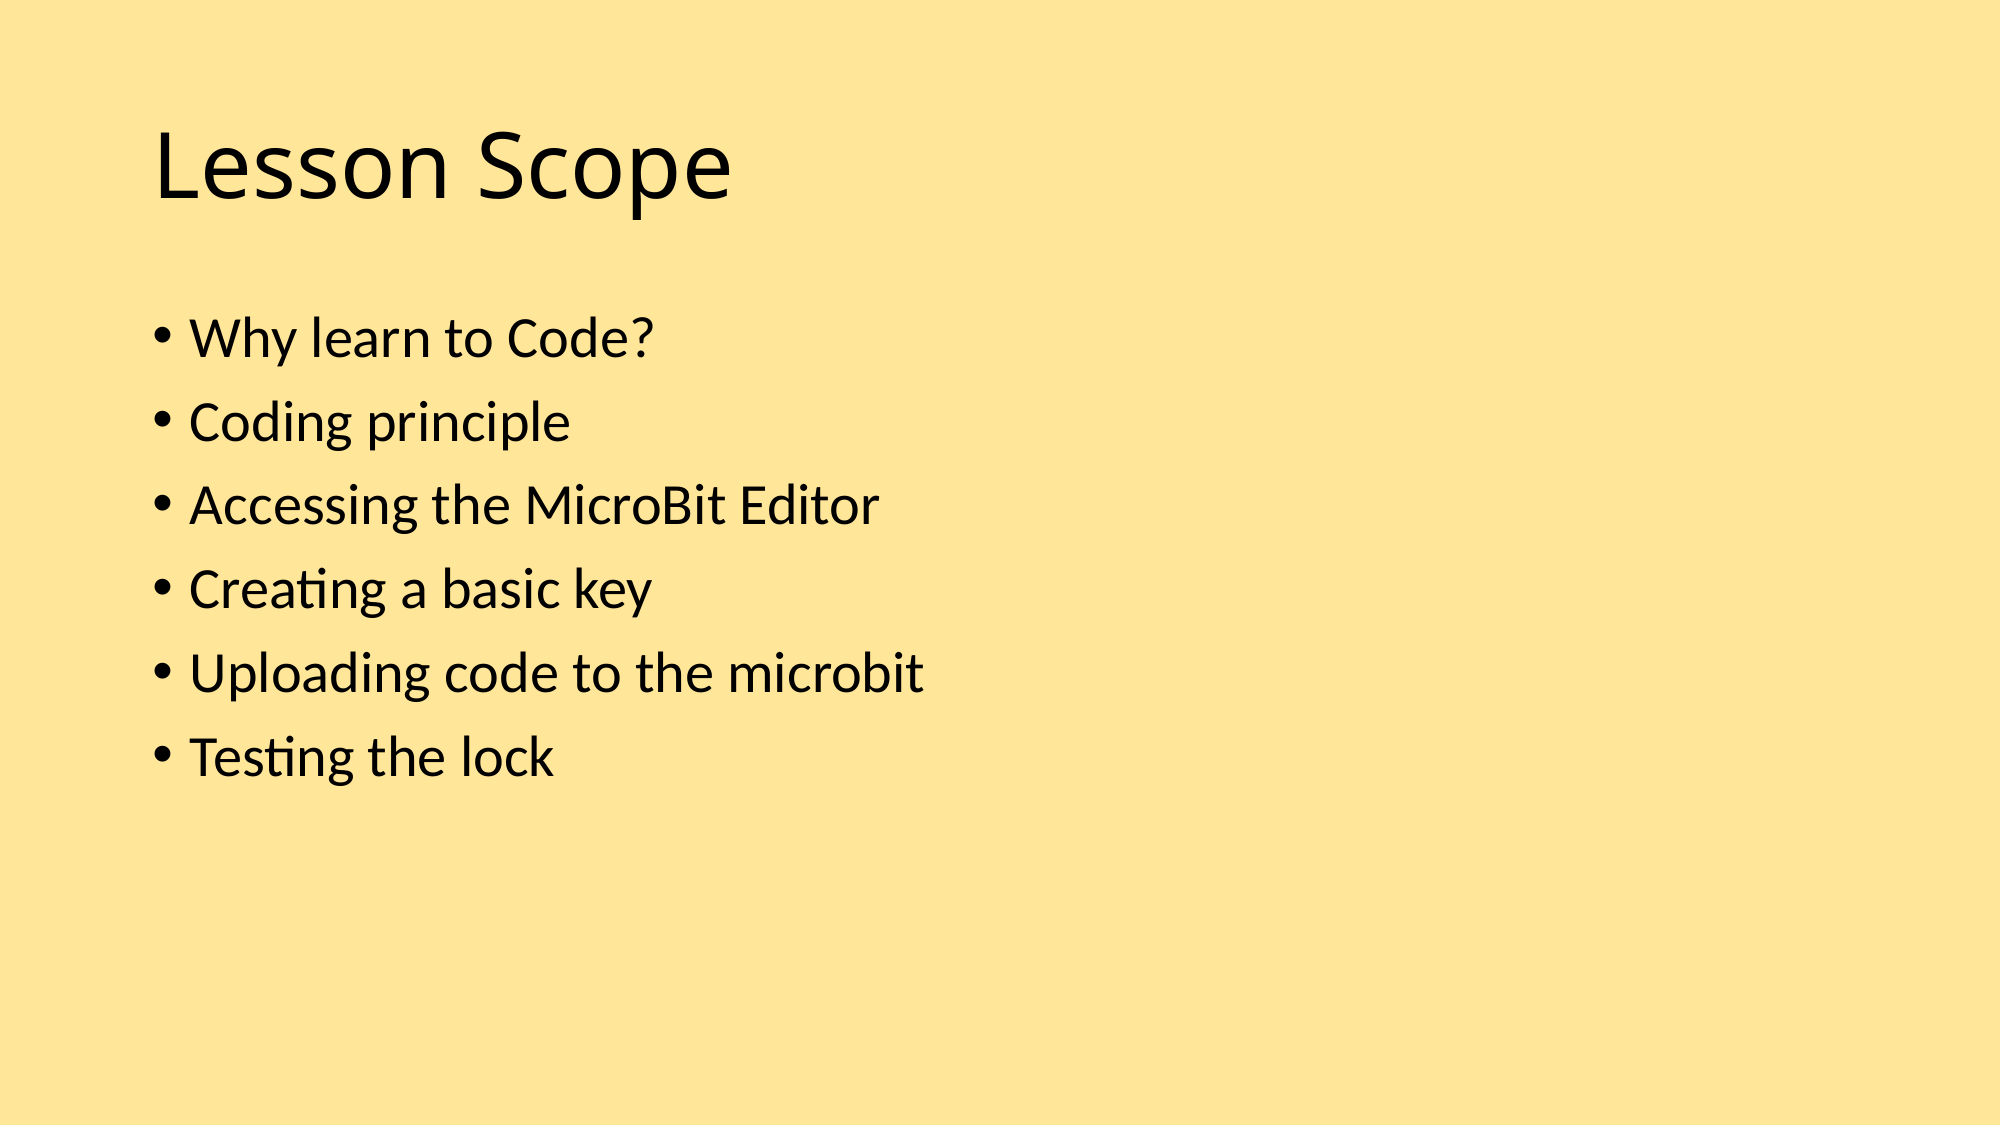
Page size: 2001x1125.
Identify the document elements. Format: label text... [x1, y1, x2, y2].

list Why learn to Code? Coding principle Accessing the MicroBit Editor Creating a basic key Uploading code to the microbit Testing the lock [137, 299, 1863, 1014]
title Lesson Scope [137, 59, 1863, 278]
